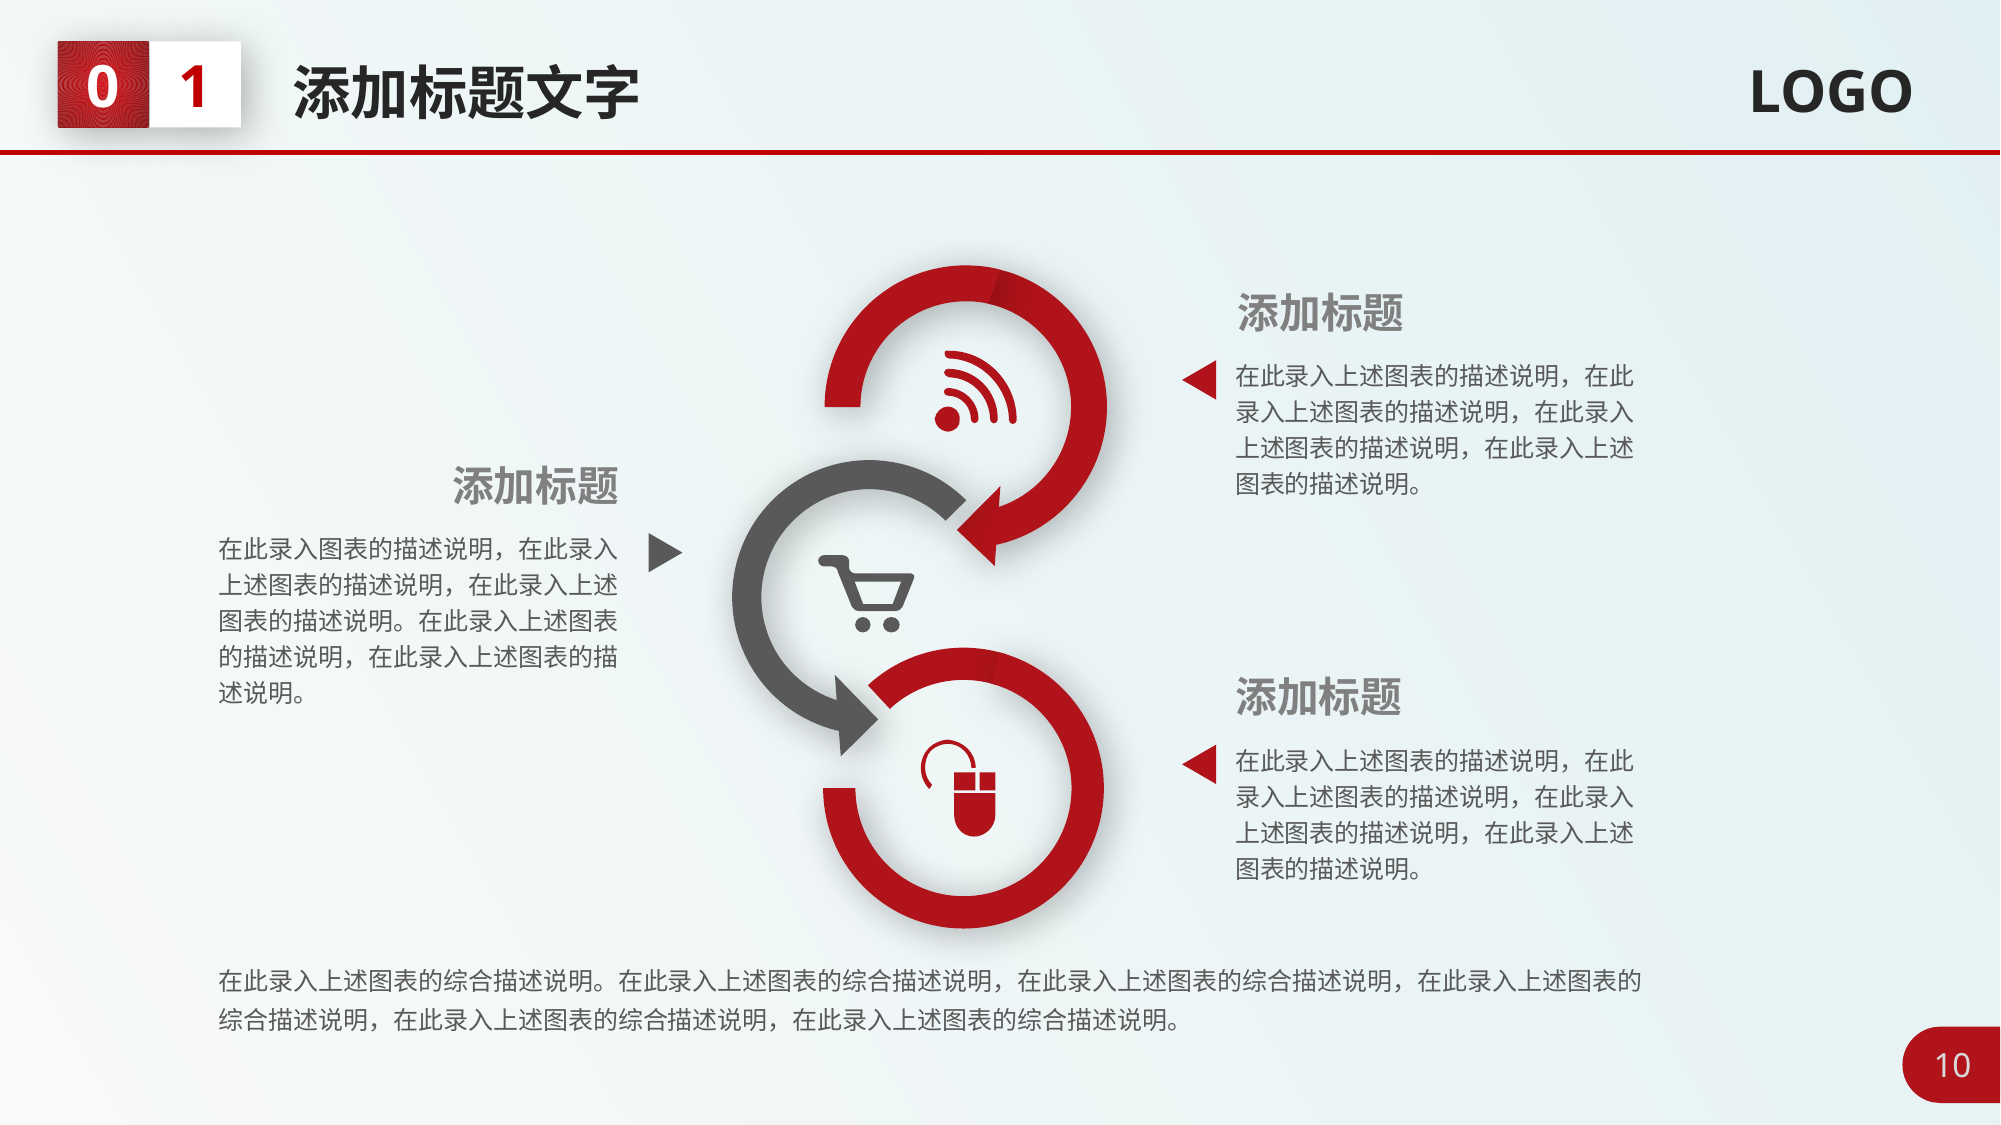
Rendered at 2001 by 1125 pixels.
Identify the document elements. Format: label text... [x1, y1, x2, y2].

text_box [867, 647, 993, 709]
text_box [823, 264, 1002, 409]
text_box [0, 41, 2000, 153]
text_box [919, 352, 1021, 442]
text_box [648, 533, 683, 573]
text_box 添加标题 [437, 452, 635, 518]
text_box 添加标题 [1222, 279, 1420, 345]
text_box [818, 555, 916, 633]
text_box 在此录入上述图表的描述说明，在此录入上述图表的描述说明，在此录入上述图表的描述说明，在此录入上述图表的描述说明。 [1220, 731, 1672, 891]
text_box 在此录入上述图表的描述说明，在此录入上述图表的描述说明，在此录入上述图表的描述说明，在此录入上述图表的描述说明。 [1220, 347, 1672, 506]
text_box 在此录入上述图表的综合描述说明。在此录入上述图表的综合描述说明，在此录入上述图表的综合描述说明，在此录入上述图表的综合描述说明，在此录入上述图表的综合描述说明，在此录入上述图表的综合描述说明。 [203, 949, 1670, 1042]
text_box [965, 275, 1109, 569]
text_box 在此录入图表的描述说明，在此录入上述图表的描述说明，在此录入上述图表的描述说明。在此录入上述图表的描述说明，在此录入上述图表的描述说明。 [203, 520, 644, 715]
text_box [1182, 744, 1217, 784]
text_box 添加标题 [1220, 663, 1418, 729]
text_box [920, 739, 996, 837]
text_box [732, 460, 967, 757]
text_box [823, 652, 1104, 929]
text_box [1182, 360, 1217, 400]
